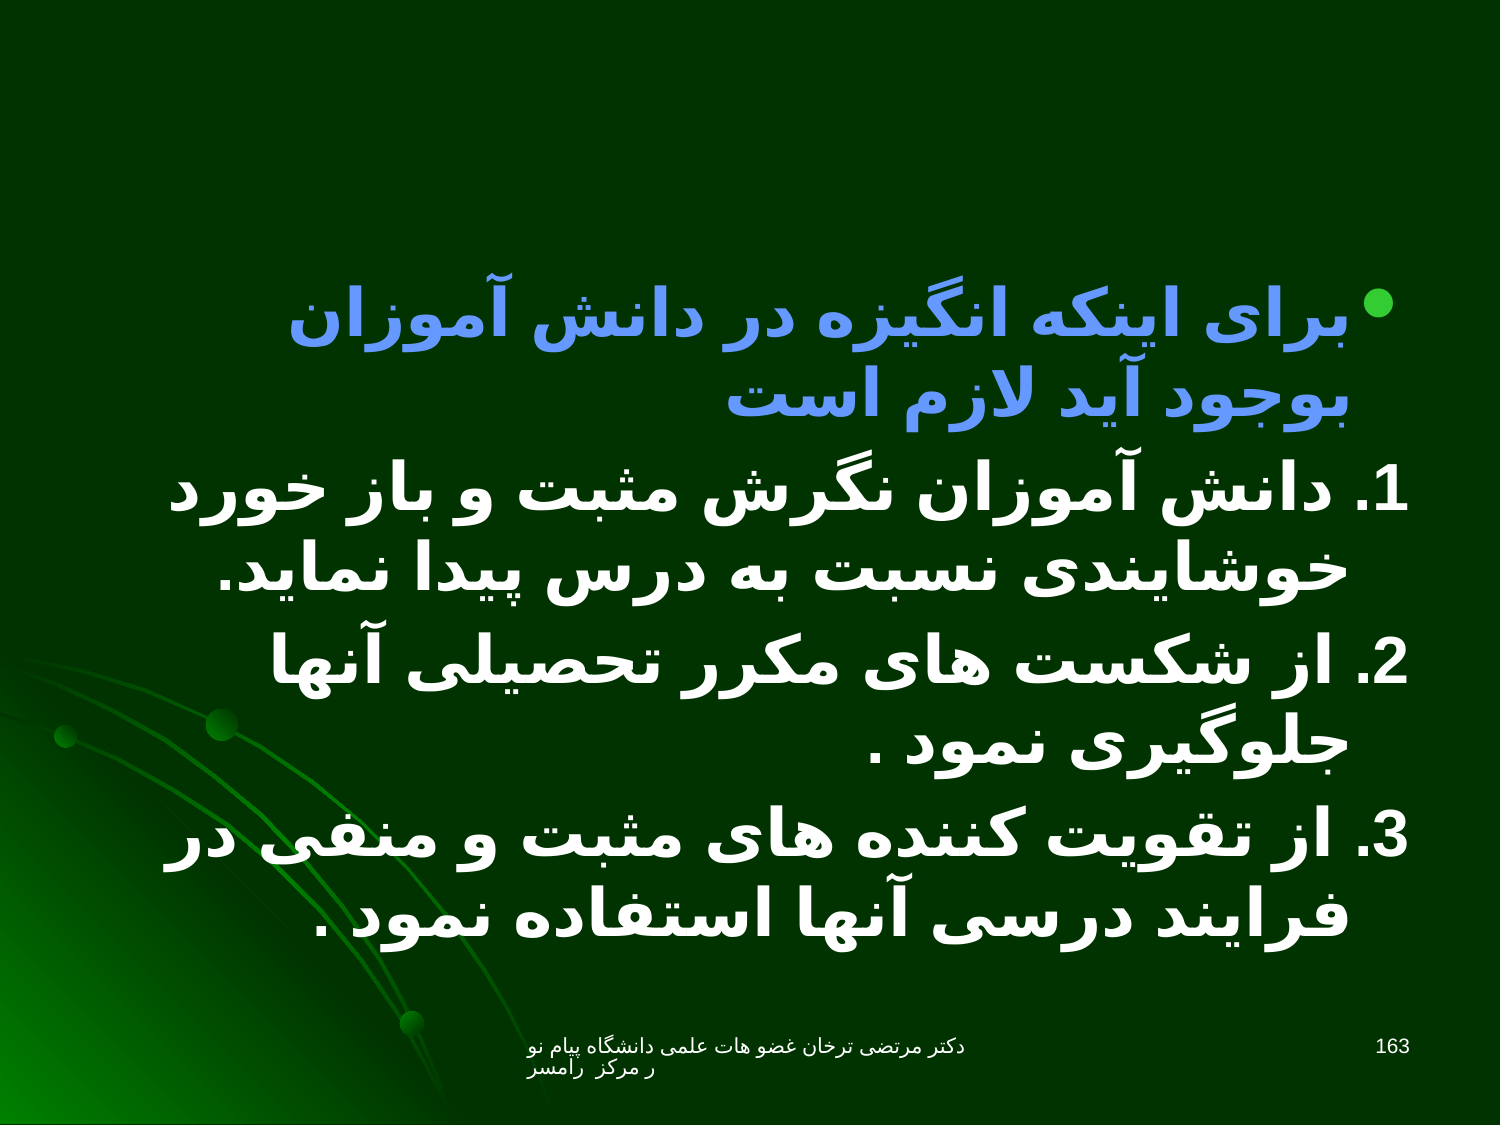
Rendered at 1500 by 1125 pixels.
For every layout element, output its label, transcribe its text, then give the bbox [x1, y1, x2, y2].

slide_number 163 [1074, 1024, 1426, 1101]
list برای اینکه انگیزه در دانش آموزان بوجود آید لازم است 1. دانش آموزان نگرش مثبت و باز خورد خوشایندی نسبت به درس پیدا نماید. 2. از شکست های مکرر تحصیلی آنها جلوگیری نمود . 3. از تقویت کننده های مثبت و منفی در فرایند درسی آنها استفاده نمود . [74, 262, 1426, 1006]
footer دکتر مرتضی ترخان غضو هات علمی دانشگاه پیام نور مرکز رامسر [512, 1024, 988, 1101]
